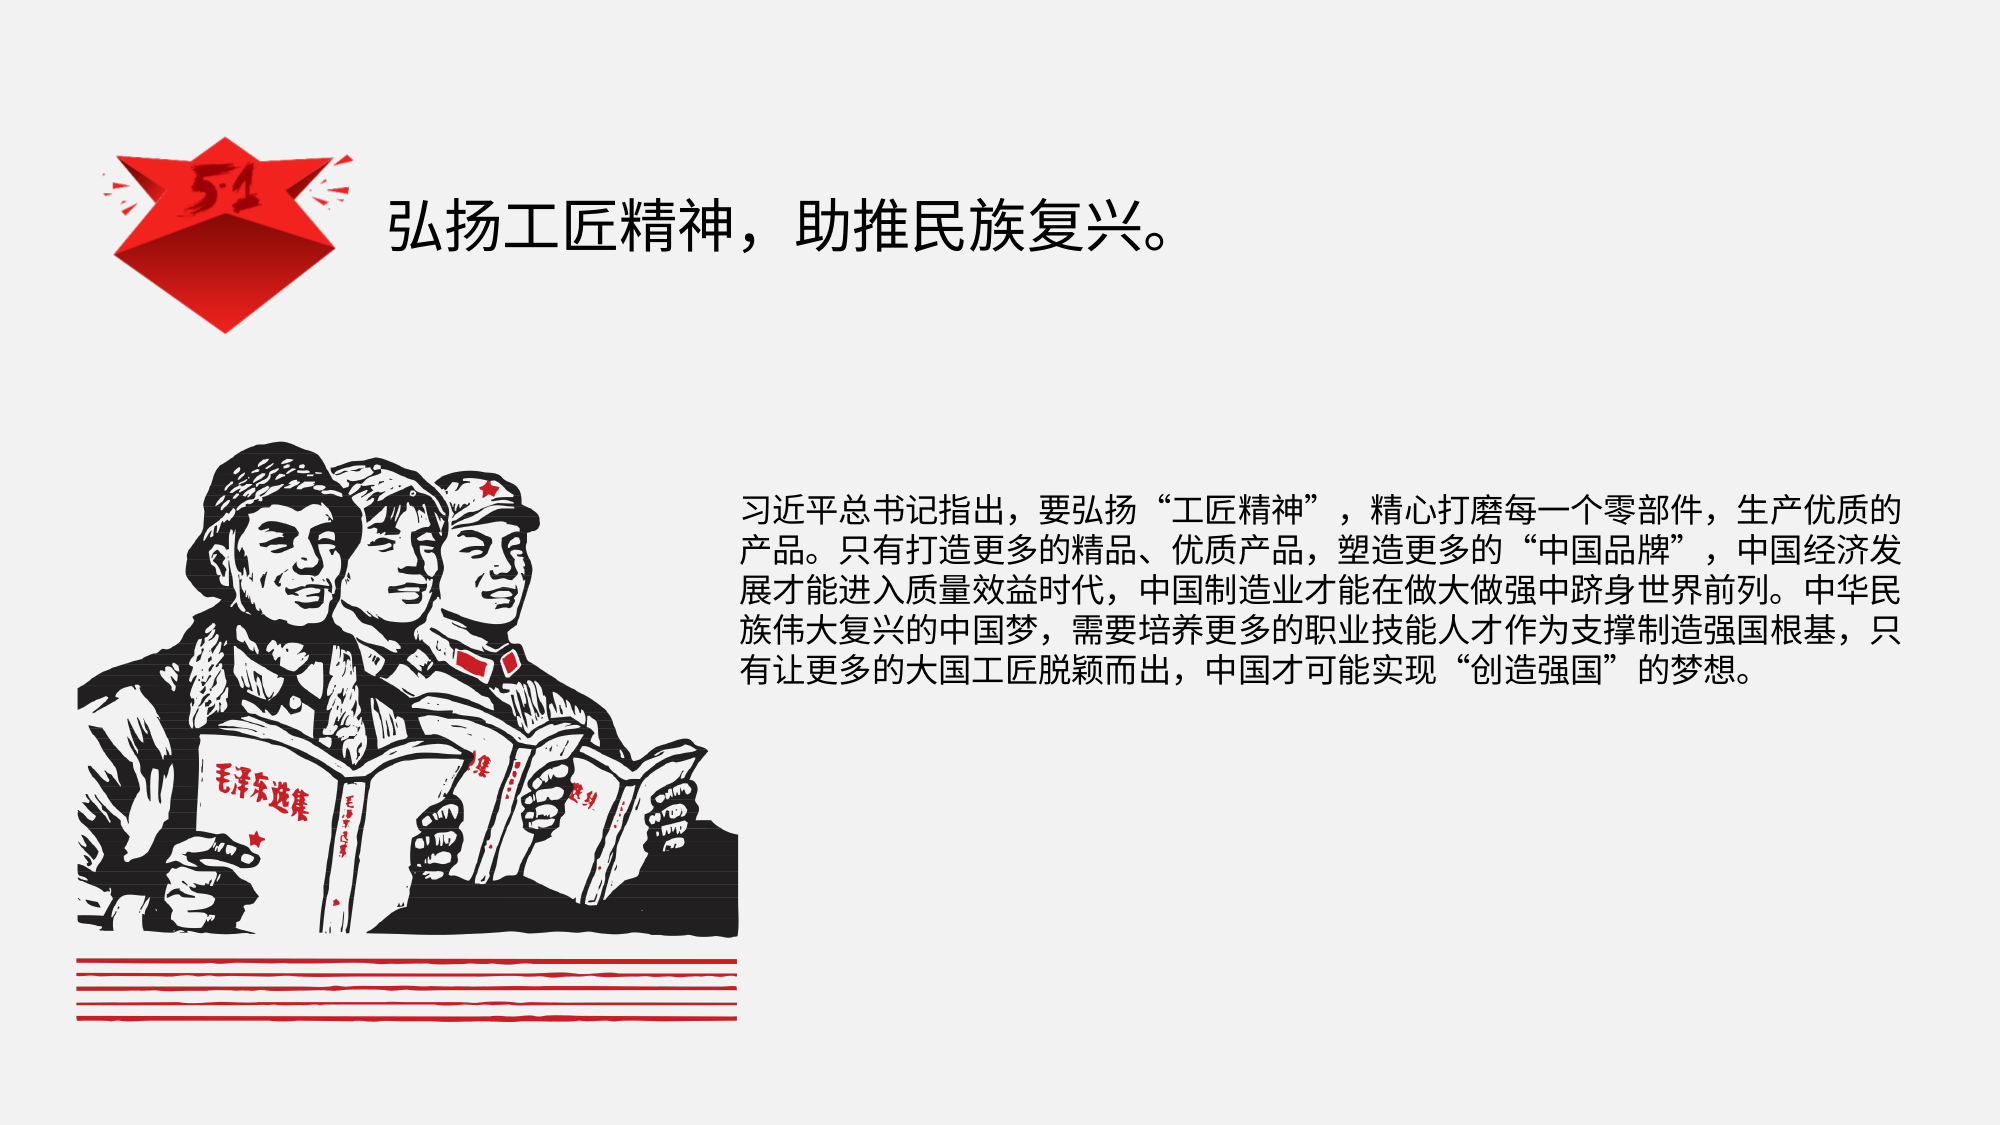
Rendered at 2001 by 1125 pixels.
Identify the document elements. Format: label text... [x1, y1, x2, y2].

text_box 习近平总书记指出，要弘扬“工匠精神”，精心打磨每一个零部件，生产优质的产品。只有打造更多的精品、优质产品，塑造更多的“中国品牌”，中国经济发展才能进入质量效益时代，中国制造业才能在做大做强中跻身世界前列。中华民族伟大复兴的中国梦，需要培养更多的职业技能人才作为支撑制造强国根基，只有让更多的大国工匠脱颖而出，中国才可能实现“创造强国”的梦想。 [806, 481, 1945, 697]
text_box 弘扬工匠精神，助推民族复兴。 [372, 182, 1276, 267]
picture [19, 78, 806, 1073]
